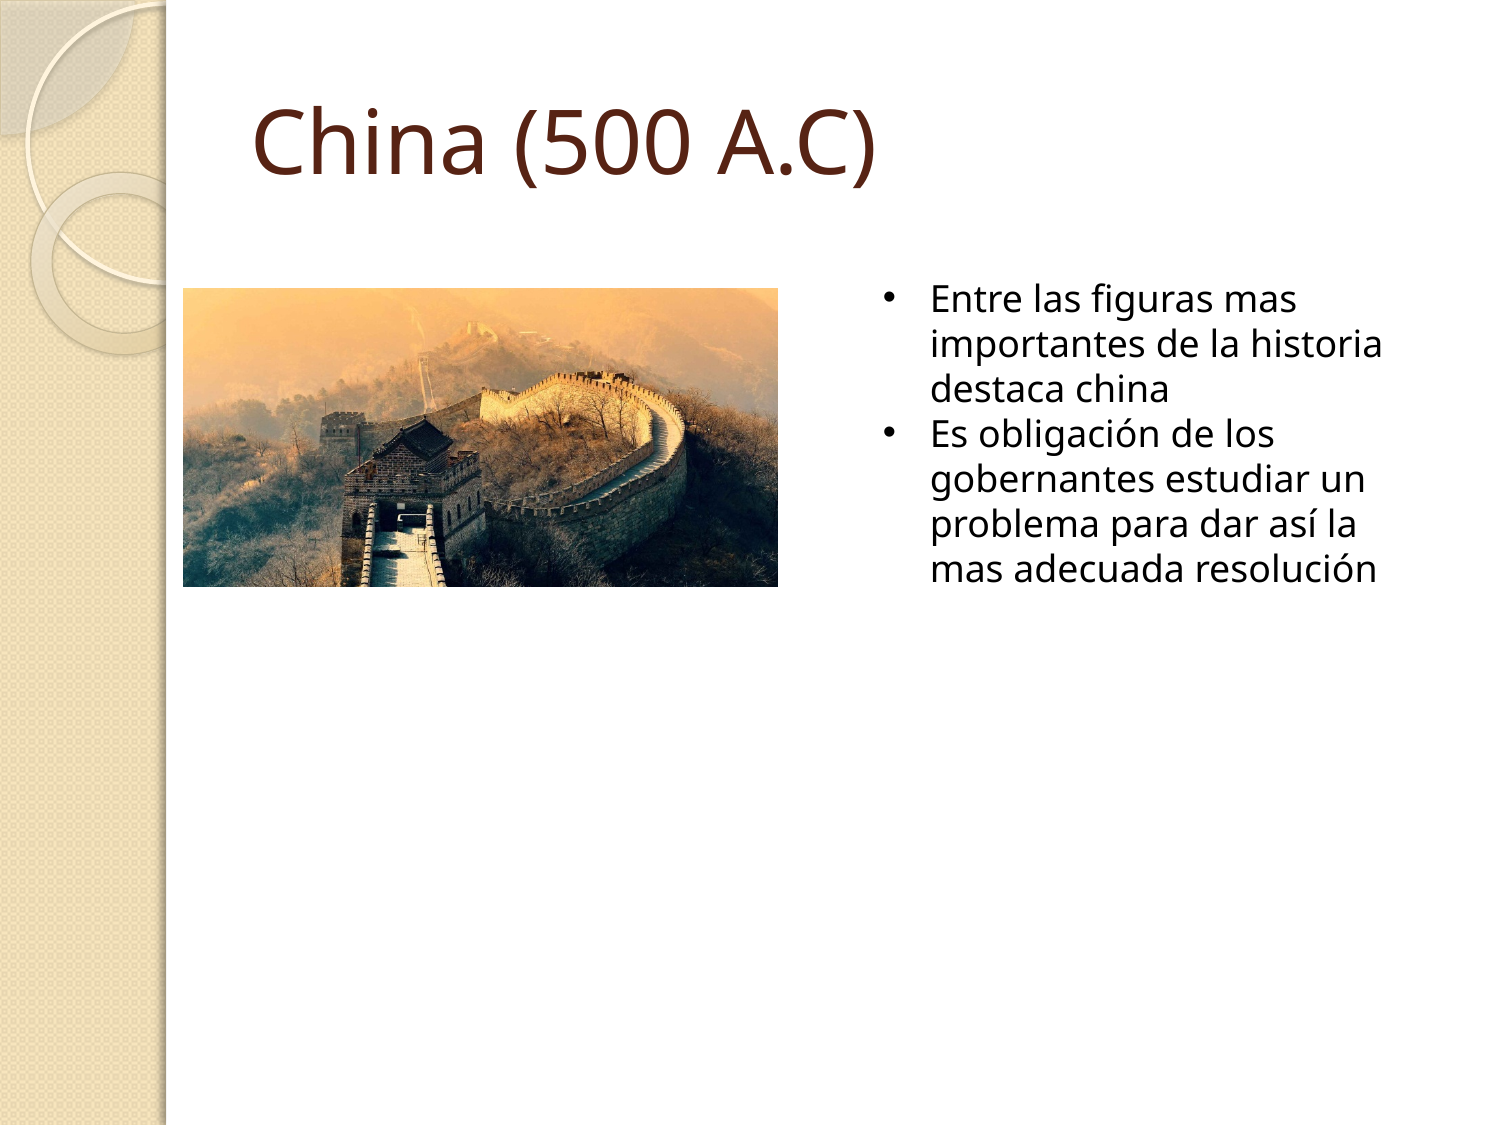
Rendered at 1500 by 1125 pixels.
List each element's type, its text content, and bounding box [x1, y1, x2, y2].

title China (500 A.C) [235, 45, 1466, 233]
text_box Entre las figuras mas importantes de la historia destaca china Es obligación de los gobernantes estudiar un problema para dar así la mas adecuada resolución [868, 267, 1412, 597]
picture [182, 288, 778, 587]
